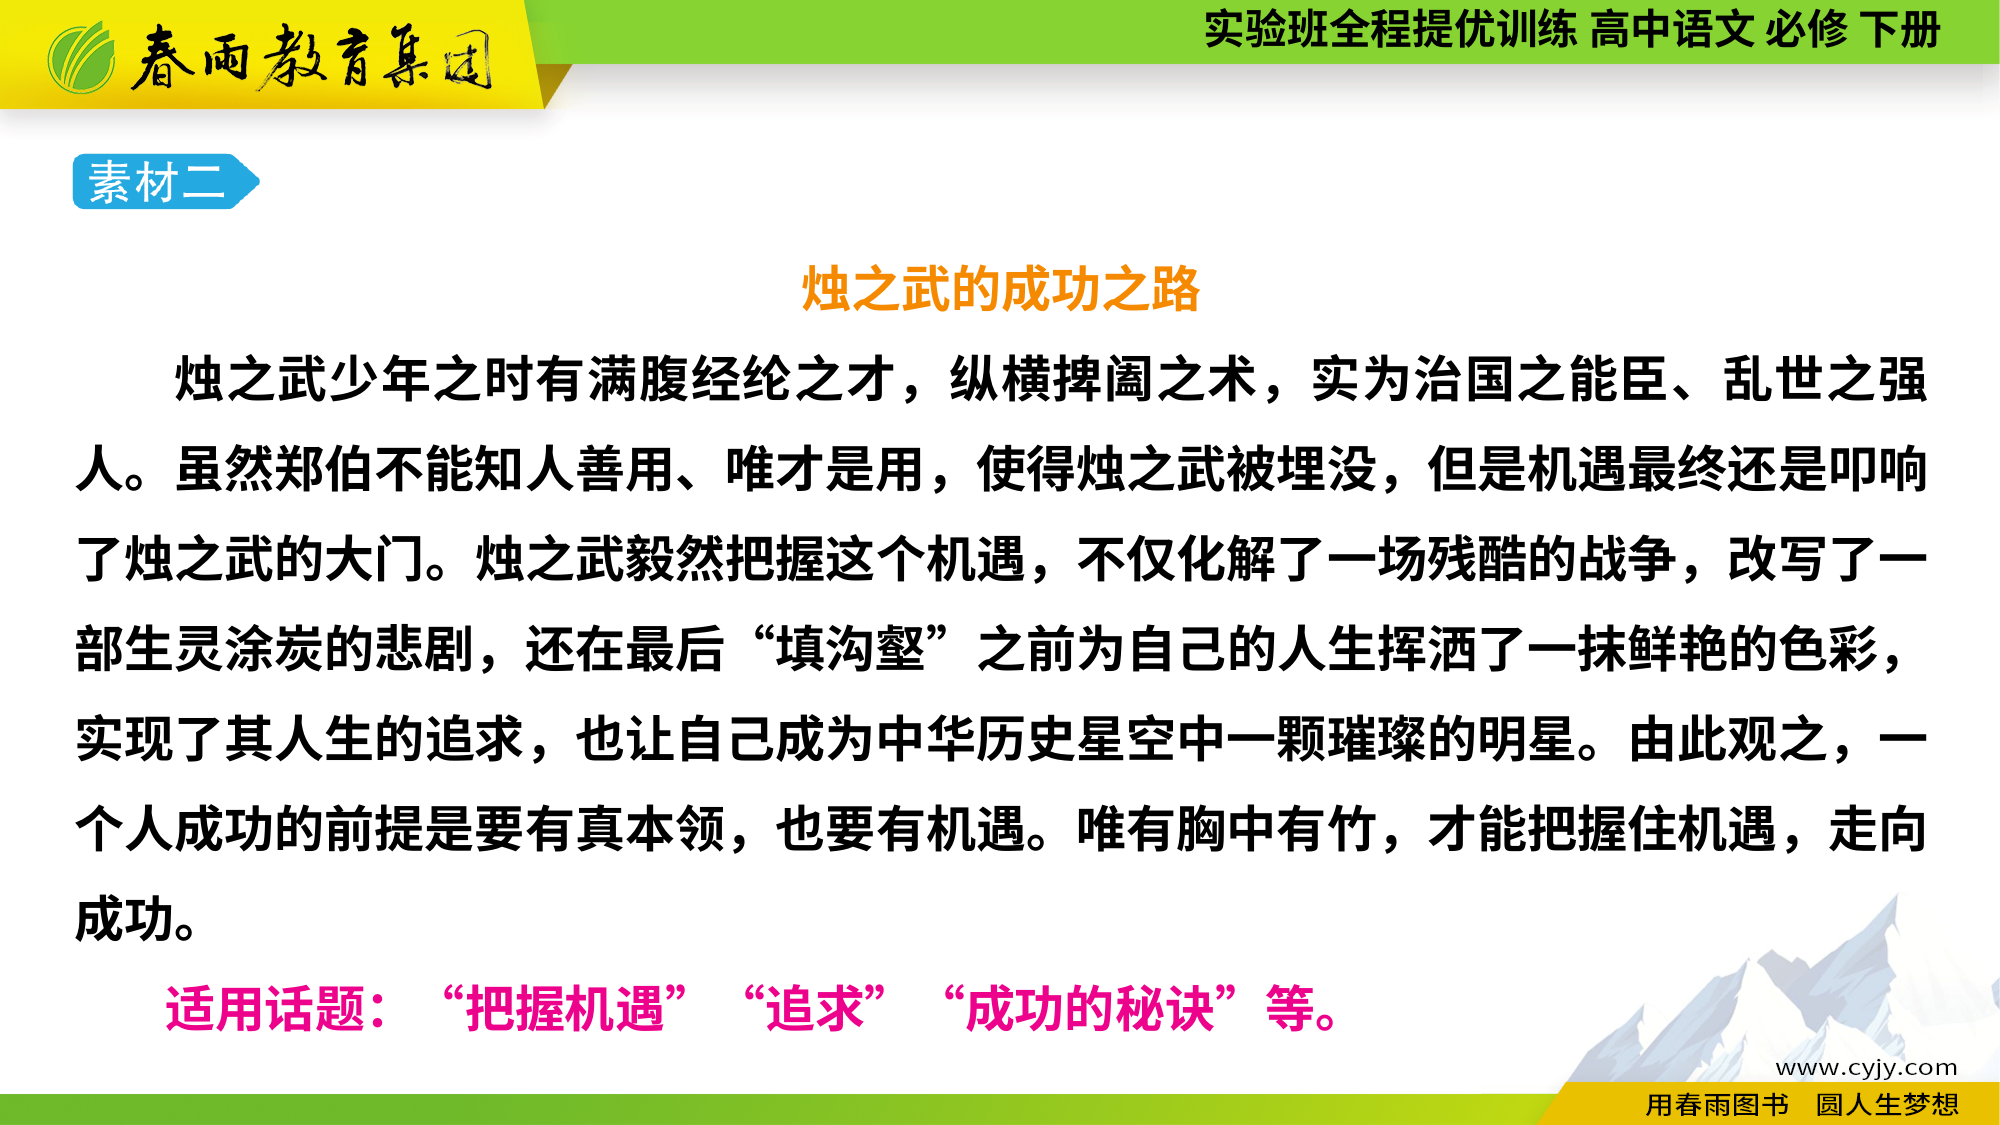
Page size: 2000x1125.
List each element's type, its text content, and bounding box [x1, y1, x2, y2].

picture [0, 0, 2000, 1125]
list 烛之武的成功之路 烛之武少年之时有满腹经纶之才，纵横捭阖之术，实为治国之能臣、乱世之强人。虽然郑伯不能知人善用、唯才是用，使得烛之武被埋没，但是机遇最终还是叩响了烛之武的大门。烛之武毅然把握这个机遇，不仅化解了一场残酷的战争，改写了一部生灵涂炭的悲剧，还在最后“填沟壑”之前为自己的人生挥洒了一抹鲜艳的色彩，实现了其人生的追求，也让自己成为中华历史星空中一颗璀璨的明星。由此观之，一个人成功的前提是要有真本领，也要有机遇。唯有胸中有竹，才能把握住机遇，走向成功。 适用话题：“把握机遇”“追求”“成功的秘诀”等。 [59, 219, 1944, 1053]
